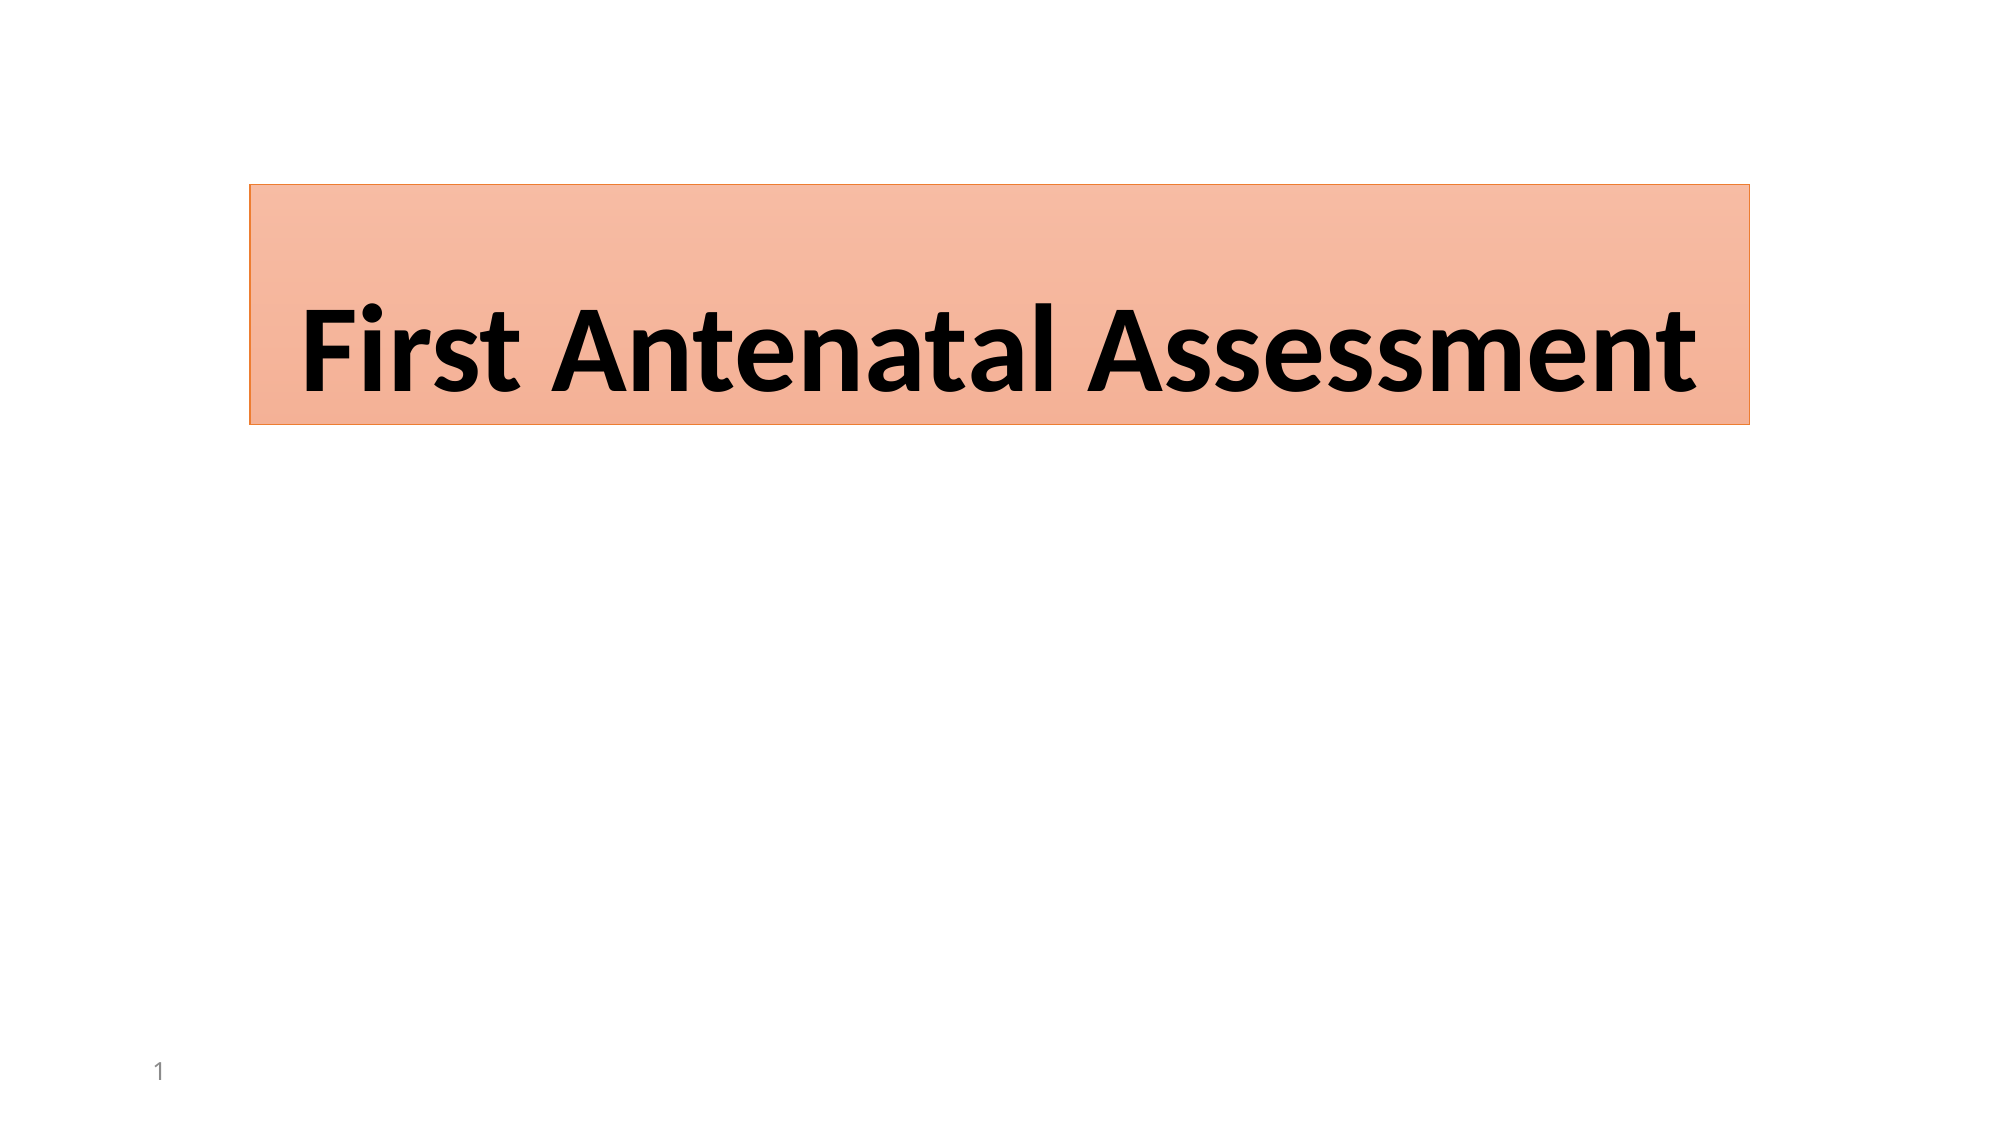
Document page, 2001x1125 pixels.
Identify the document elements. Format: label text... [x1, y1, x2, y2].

slide_number 1 [137, 1042, 588, 1103]
title First Antenatal Assessment [249, 184, 1750, 425]
